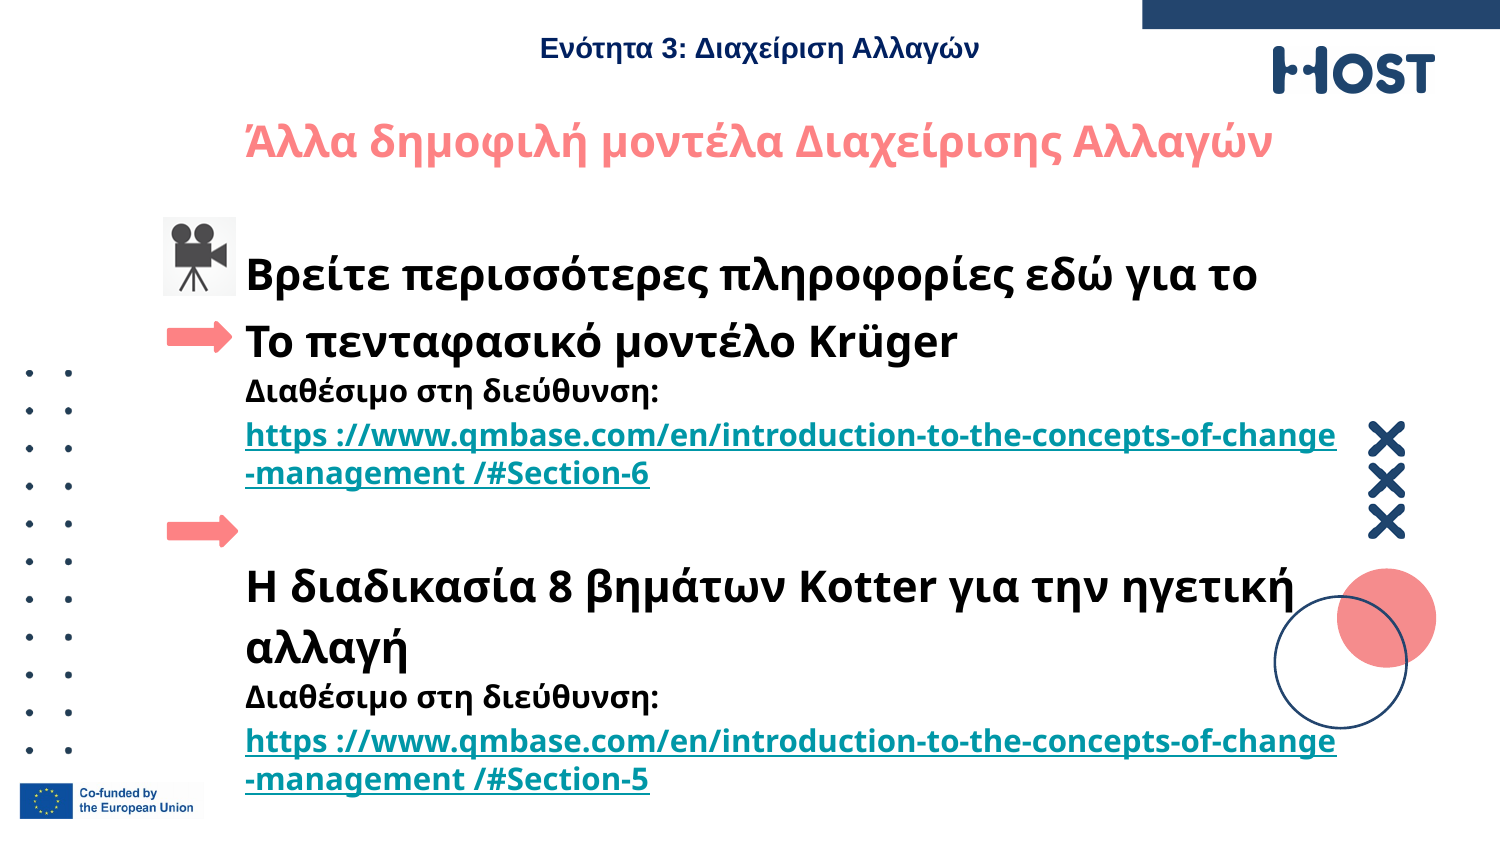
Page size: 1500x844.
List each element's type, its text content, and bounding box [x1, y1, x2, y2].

text_box [166, 514, 239, 548]
list Άλλα δημοφιλή μοντέλα Διαχείρισης Αλλαγών Βρείτε περισσότερες πληροφορίες εδώ για το Το πενταφασικό μοντέλο Krüger Διαθέσιμο στη διεύθυνση: https ://www.qmbase.com/en/introduction-to-the-concepts-of-change-management /#Section-6 Η διαδικασία 8 βημάτων Kotter για την ηγετική αλλαγή Διαθέσιμο στη διεύθυνση: https ://www.qmbase.com/en/introduction-to-the-concepts-of-change-management /#Section-5 [230, 90, 1361, 744]
picture [162, 217, 237, 297]
text_box Ενότητα 3: Διαχείριση Αλλαγών [525, 10, 996, 73]
text_box [166, 321, 233, 353]
picture [0, 370, 204, 820]
picture [1273, 46, 1435, 94]
picture [1368, 421, 1405, 539]
